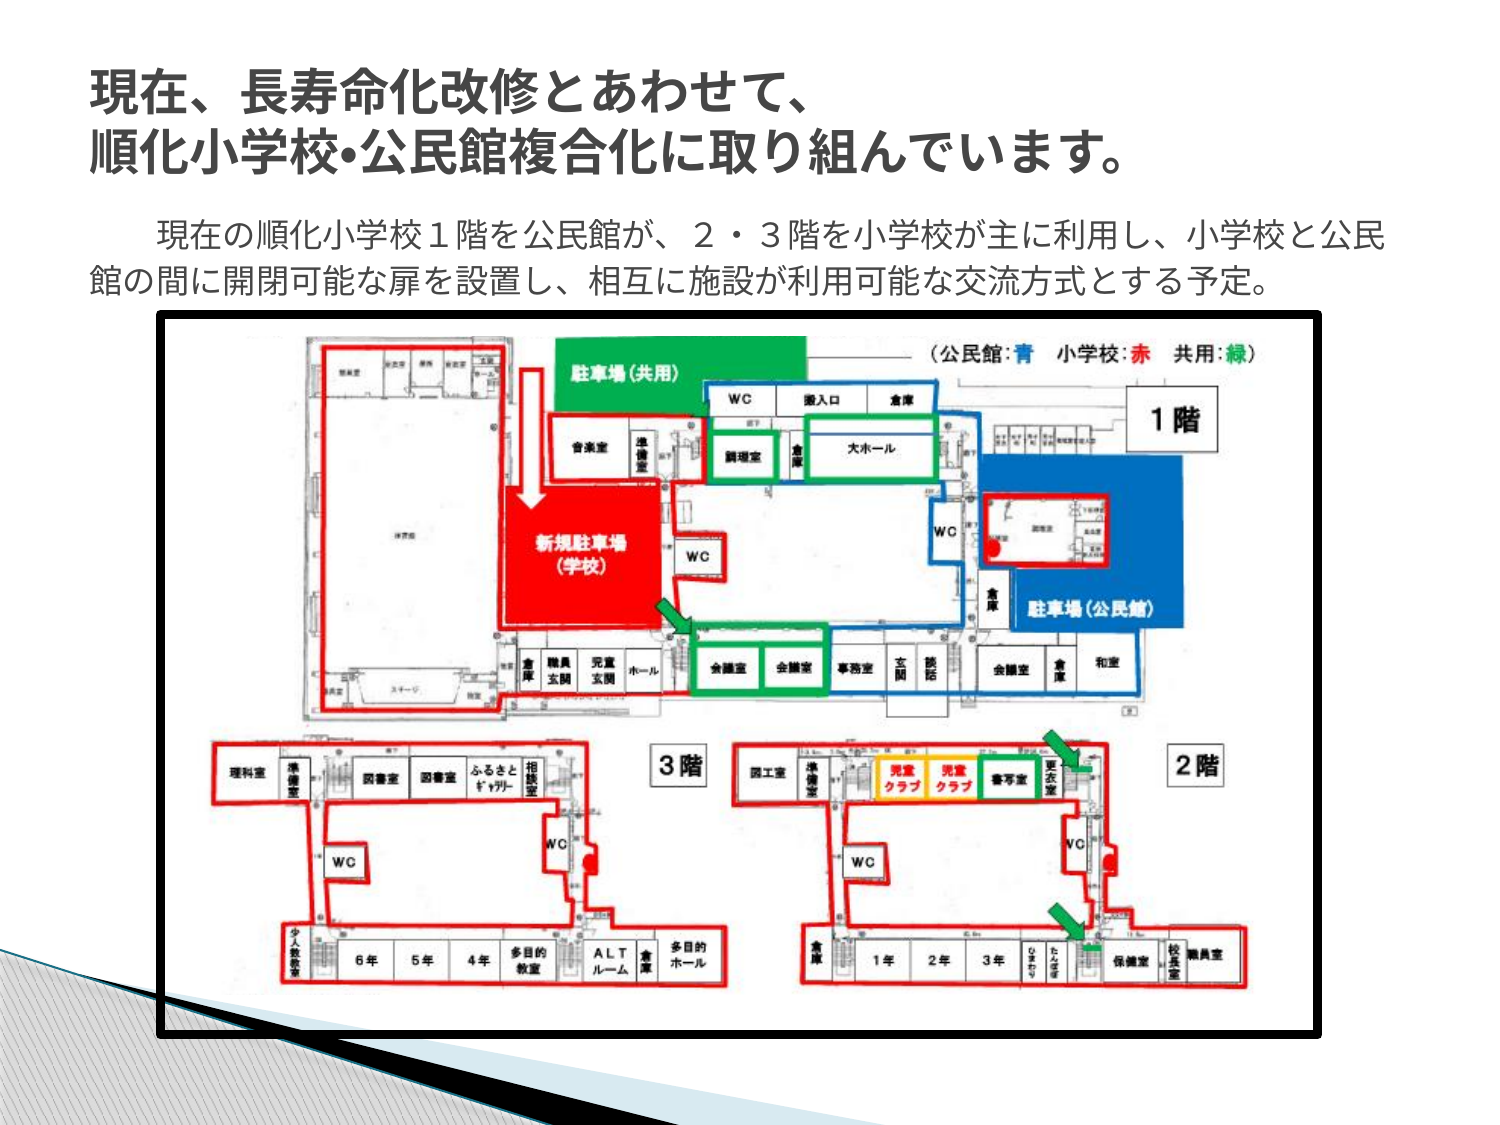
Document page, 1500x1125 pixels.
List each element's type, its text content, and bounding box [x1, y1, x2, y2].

title 現在、長寿命化改修とあわせて、 順化小学校・公民館複合化に取り組んでいます。 現在の順化小学校１階を公民館が、２・３階を小学校が主に利用し、小学校と公民館の間に開閉可能な扉を設置し、相互に施設が利用可能な交流方式とする予定。 [75, 66, 1425, 185]
picture [193, 336, 1283, 996]
text_box [156, 310, 1322, 1039]
